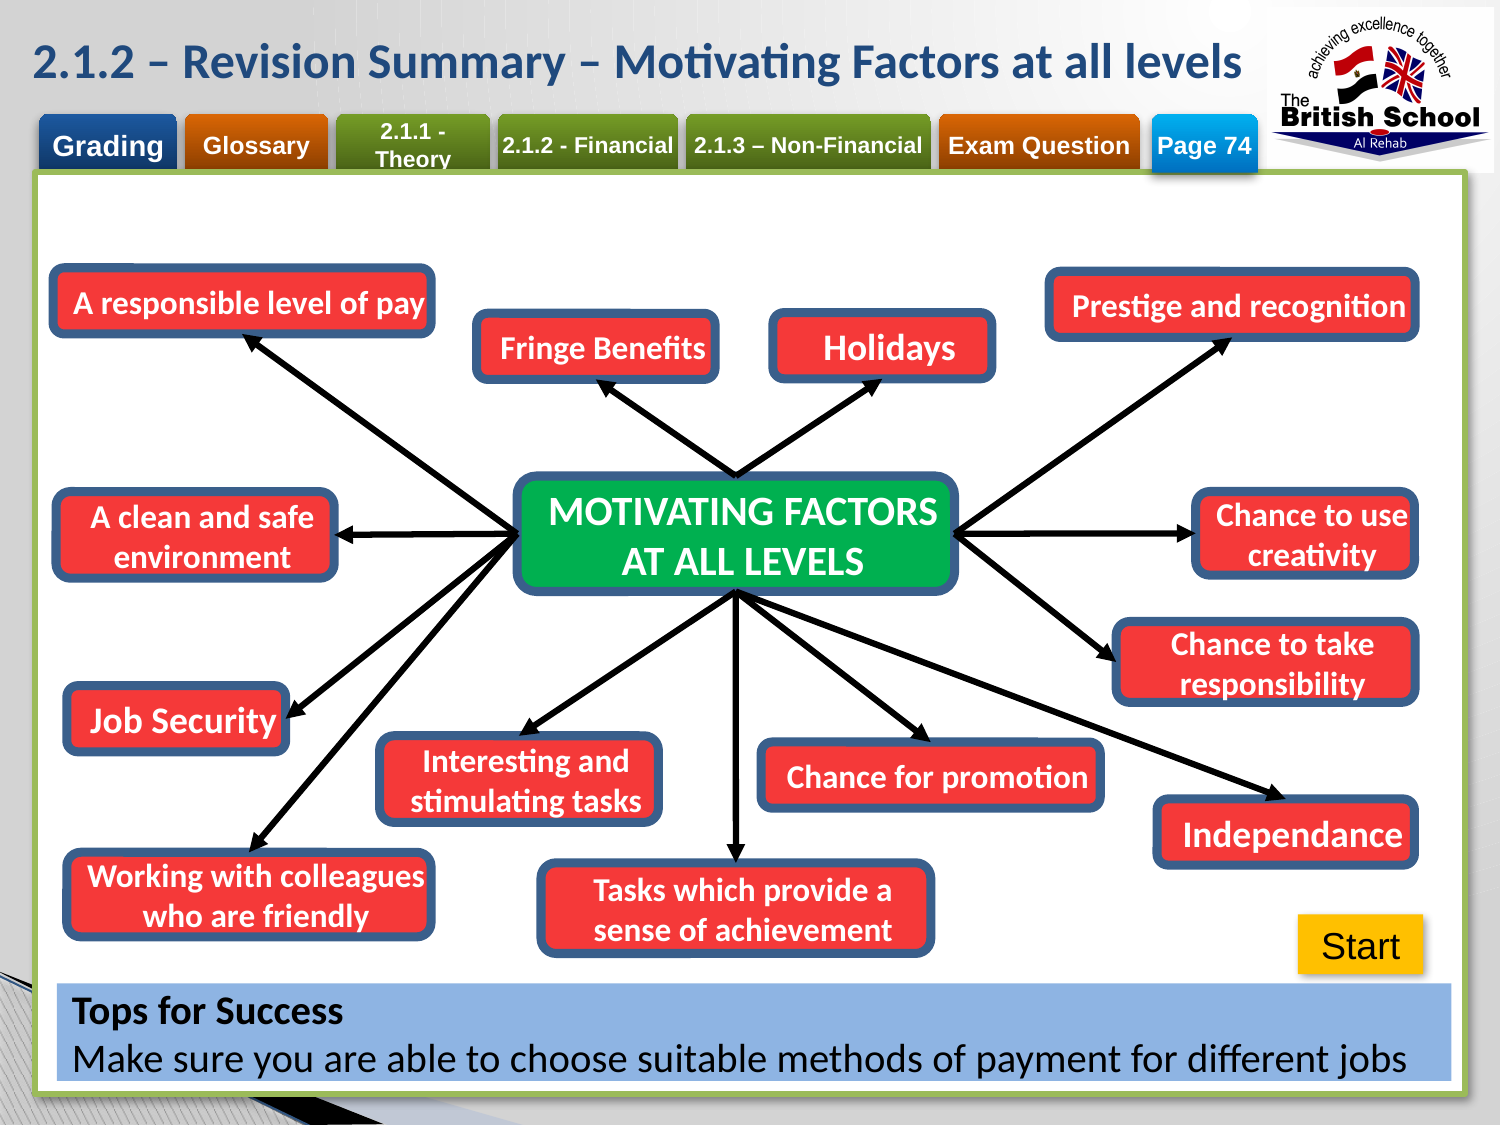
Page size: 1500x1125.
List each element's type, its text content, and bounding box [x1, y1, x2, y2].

text_box Page 74 [1151, 114, 1258, 173]
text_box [954, 271, 1416, 493]
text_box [735, 591, 1415, 866]
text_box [66, 590, 518, 938]
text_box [954, 491, 1415, 576]
text_box MOTIVATING FACTORS AT ALL LEVELS [523, 471, 948, 591]
text_box Start [1297, 914, 1424, 975]
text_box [540, 835, 932, 954]
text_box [735, 378, 883, 477]
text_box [476, 313, 737, 477]
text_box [954, 585, 1416, 593]
picture [1267, 7, 1495, 173]
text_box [55, 491, 518, 579]
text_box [379, 591, 737, 823]
title 2.1.2 – Revision Summary – Motivating Factors at all levels [17, 7, 1286, 110]
picture [281, 1114, 303, 1125]
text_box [52, 267, 518, 495]
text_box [737, 591, 1101, 809]
text_box Holidays [768, 308, 948, 384]
text_box Tops for Success Make sure you are able to choose suitable methods of payment for different jobs [56, 983, 1452, 1081]
